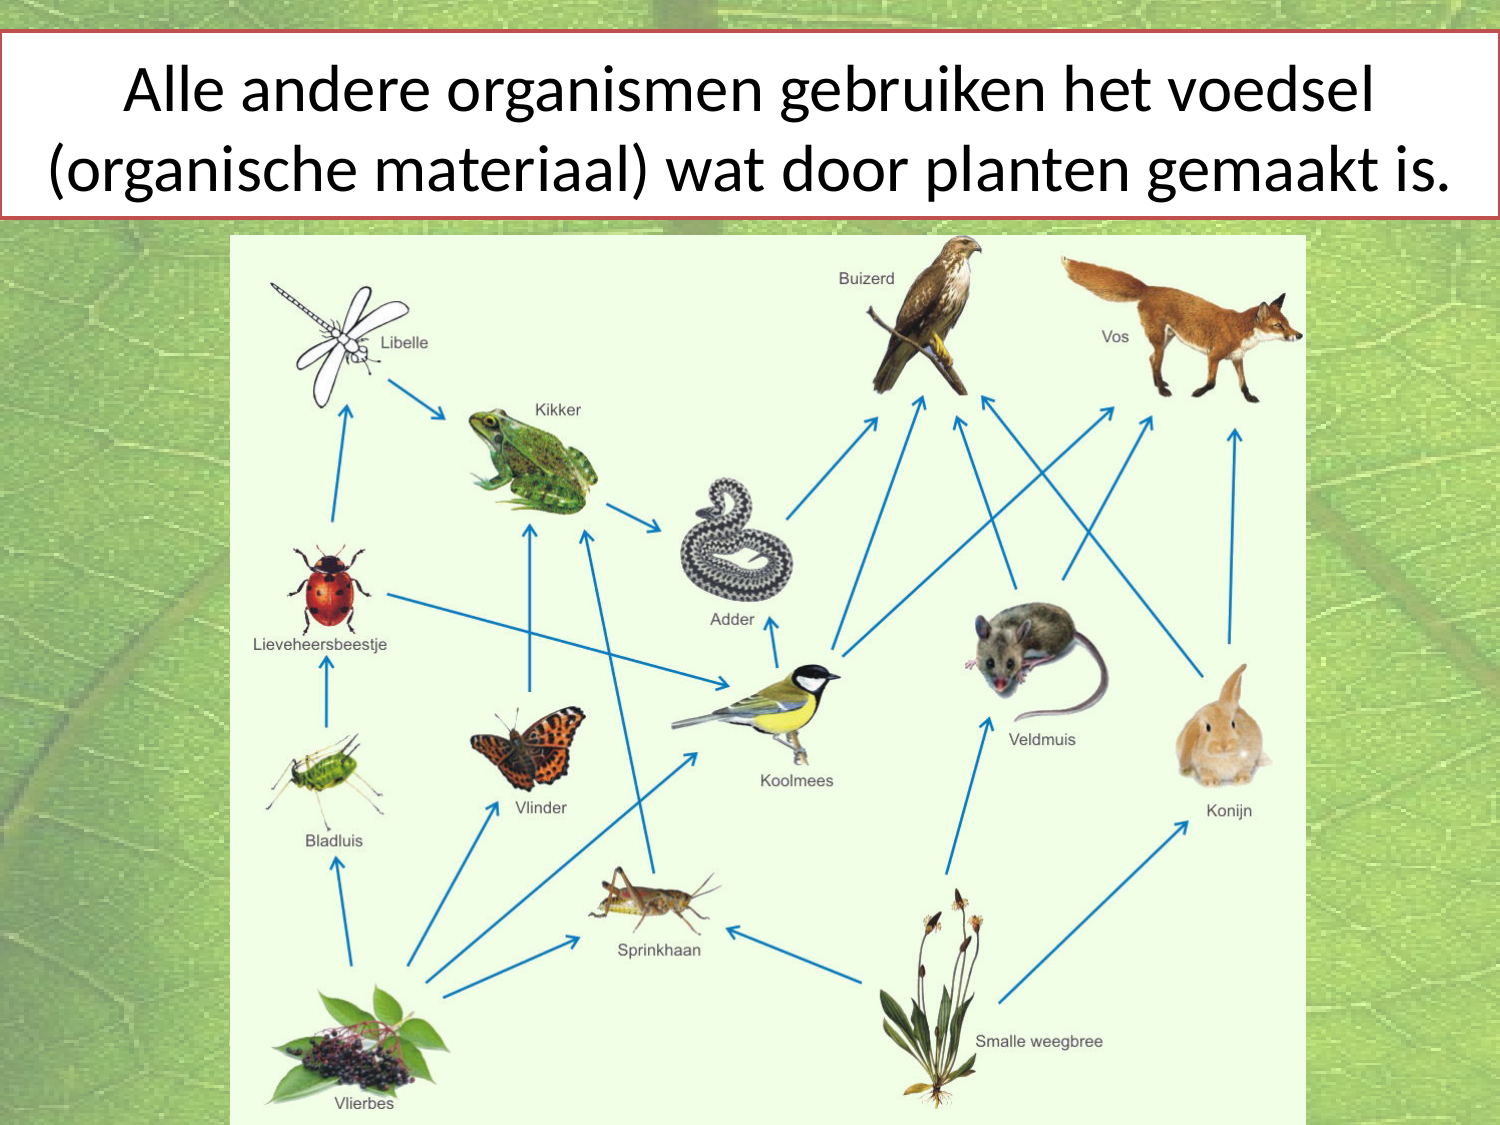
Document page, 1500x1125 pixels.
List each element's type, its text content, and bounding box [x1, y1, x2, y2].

title Alle andere organismen gebruiken het voedsel (organische materiaal) wat door planten gemaakt is. [0, 29, 1500, 220]
picture [229, 235, 1306, 1125]
